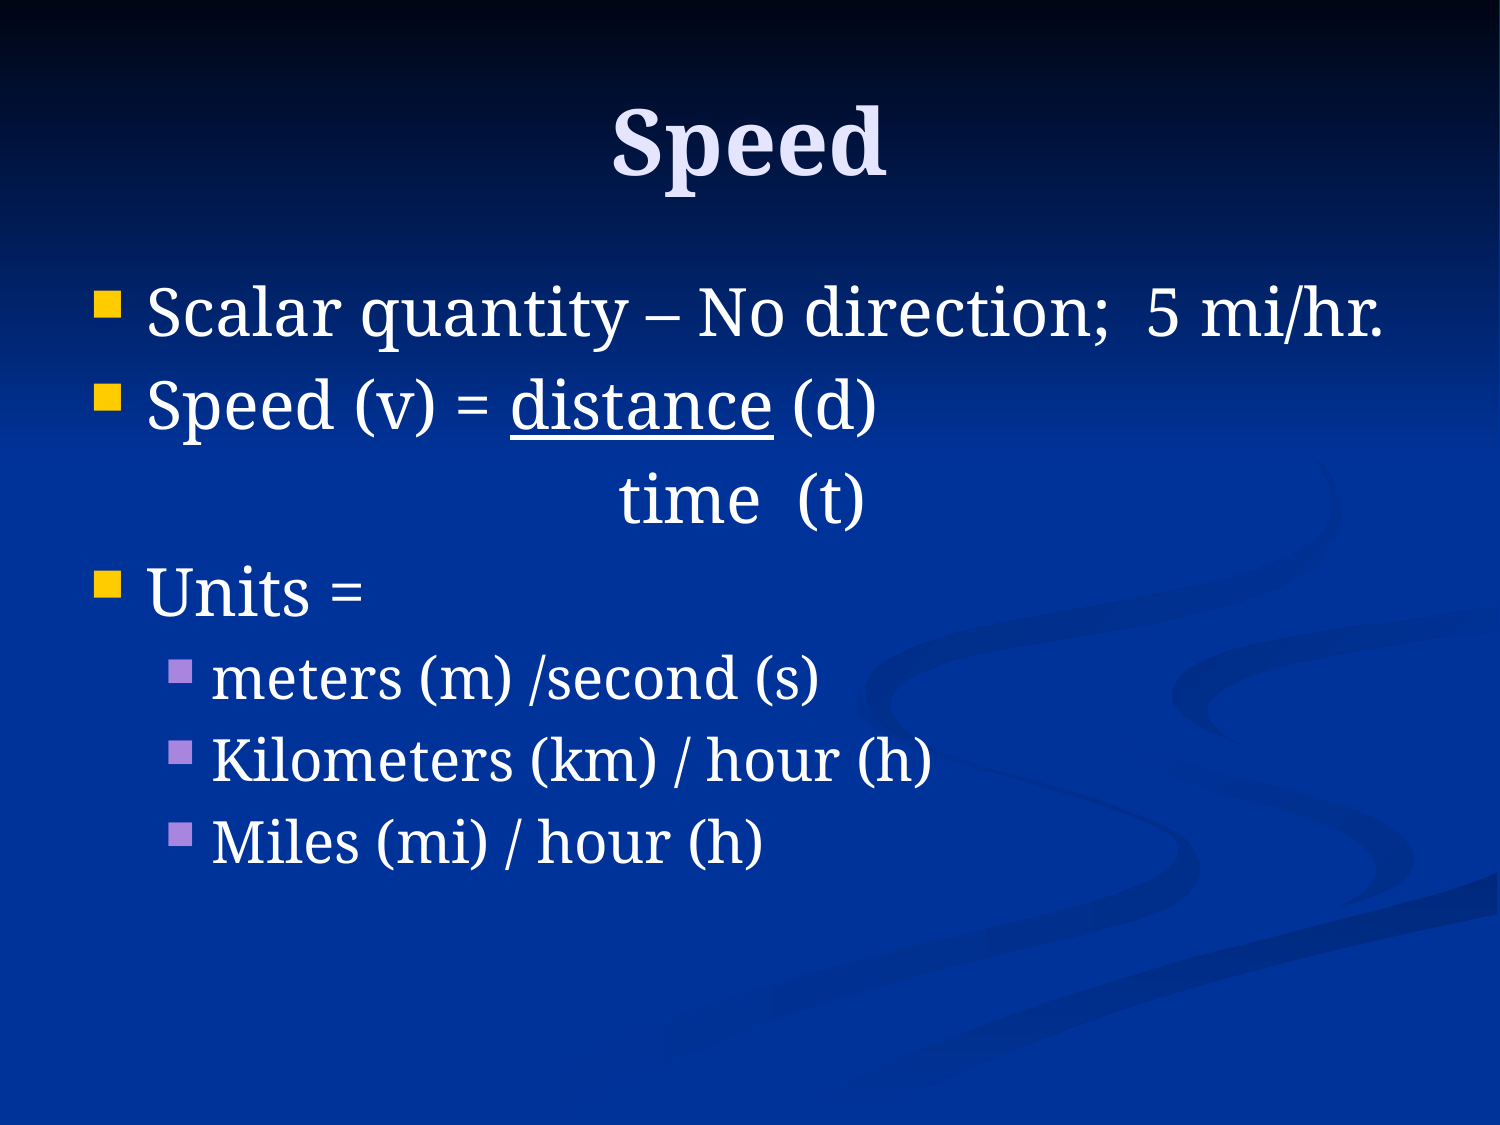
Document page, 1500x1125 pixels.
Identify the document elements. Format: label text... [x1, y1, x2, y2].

title Speed [74, 44, 1426, 233]
list Scalar quantity – No direction; 5 mi/hr. Speed (v) = distance (d) time (t) Units = meters (m) /second (s) Kilometers (km) / hour (h) Miles (mi) / hour (h) [74, 262, 1426, 1006]
